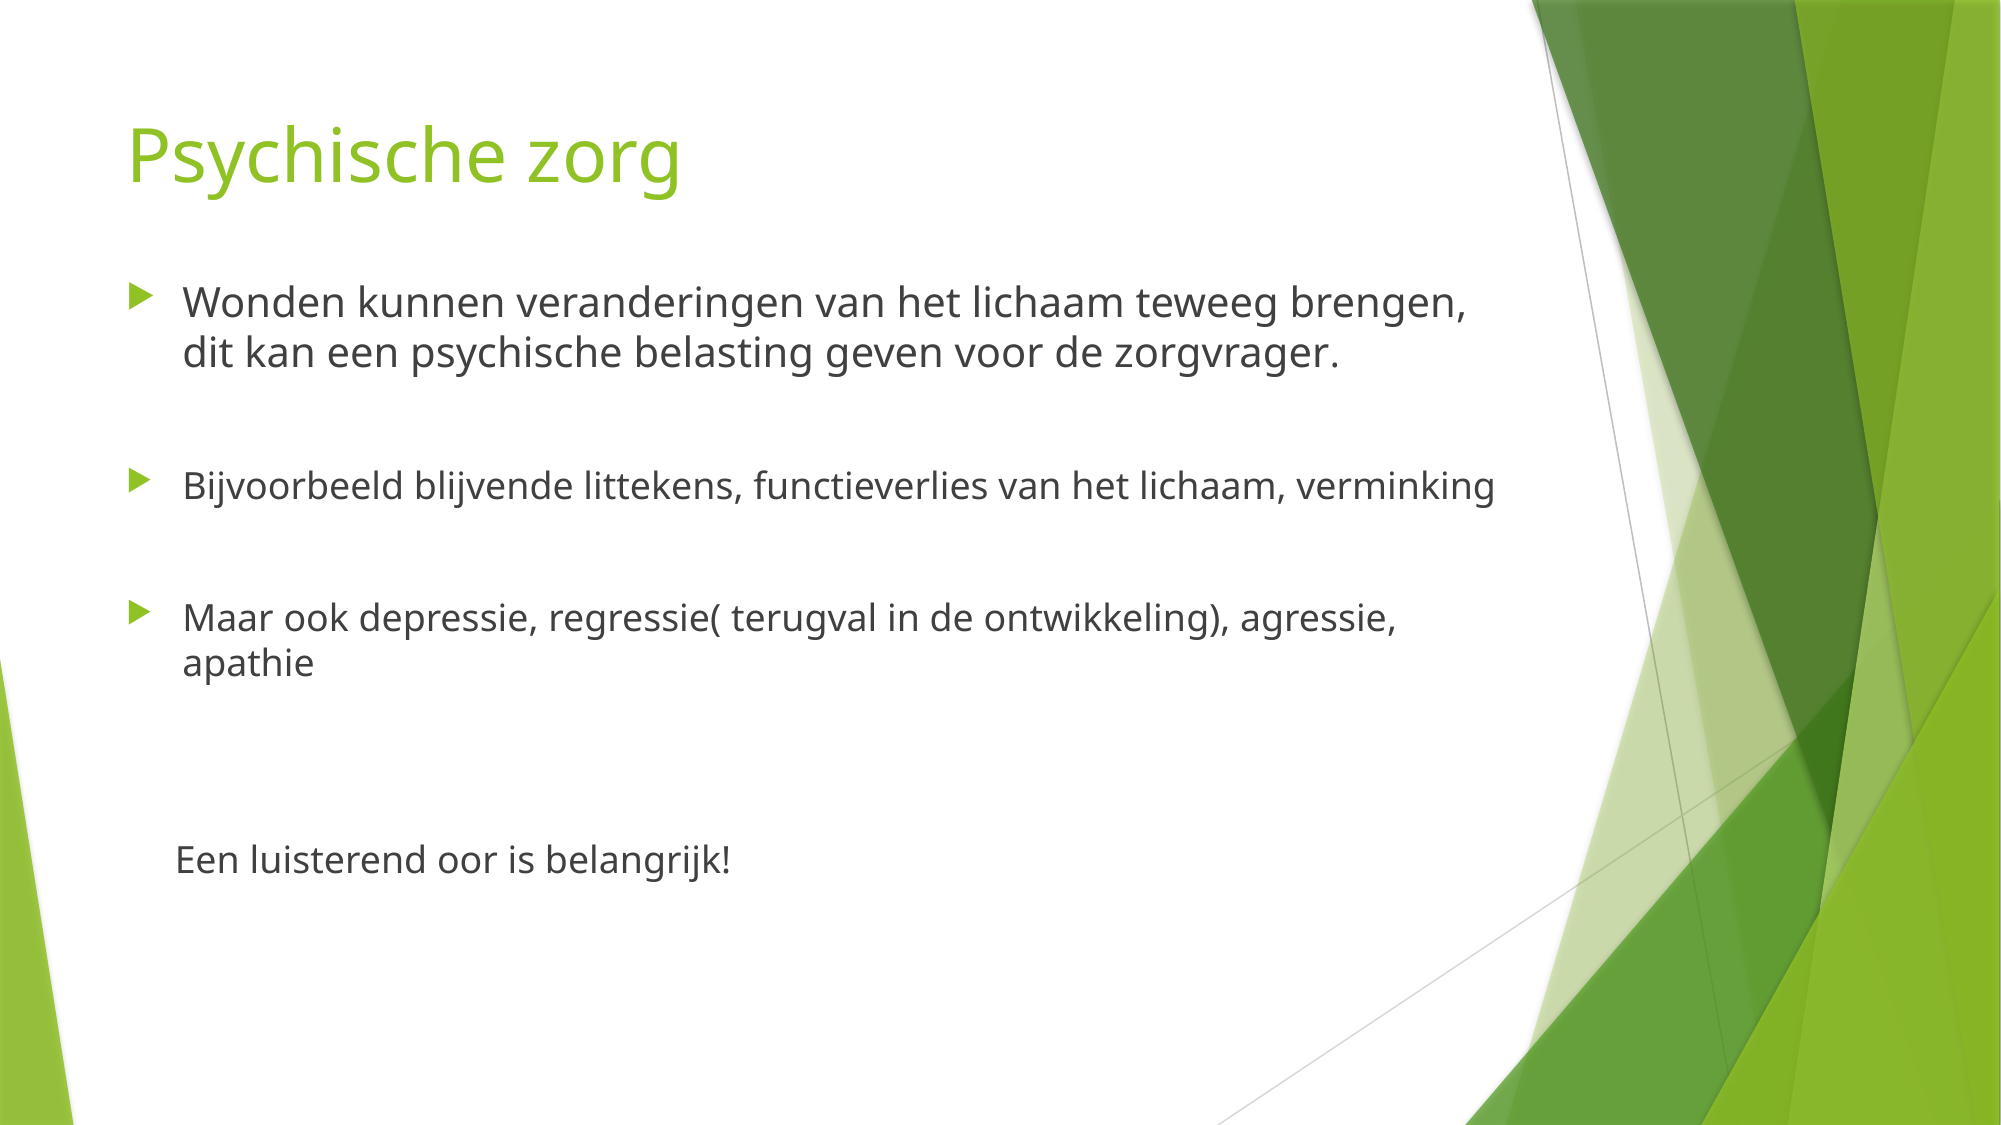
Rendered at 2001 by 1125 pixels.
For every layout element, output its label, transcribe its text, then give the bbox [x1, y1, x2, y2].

title Psychische zorg [111, 99, 1522, 221]
list Wonden kunnen veranderingen van het lichaam teweeg brengen, dit kan een psychische belasting geven voor de zorgvrager. Bijvoorbeeld blijvende littekens, functieverlies van het lichaam, verminking Maar ook depressie, regressie( terugval in de ontwikkeling), agressie, apathie Een luisterend oor is belangrijk! [111, 267, 1522, 992]
